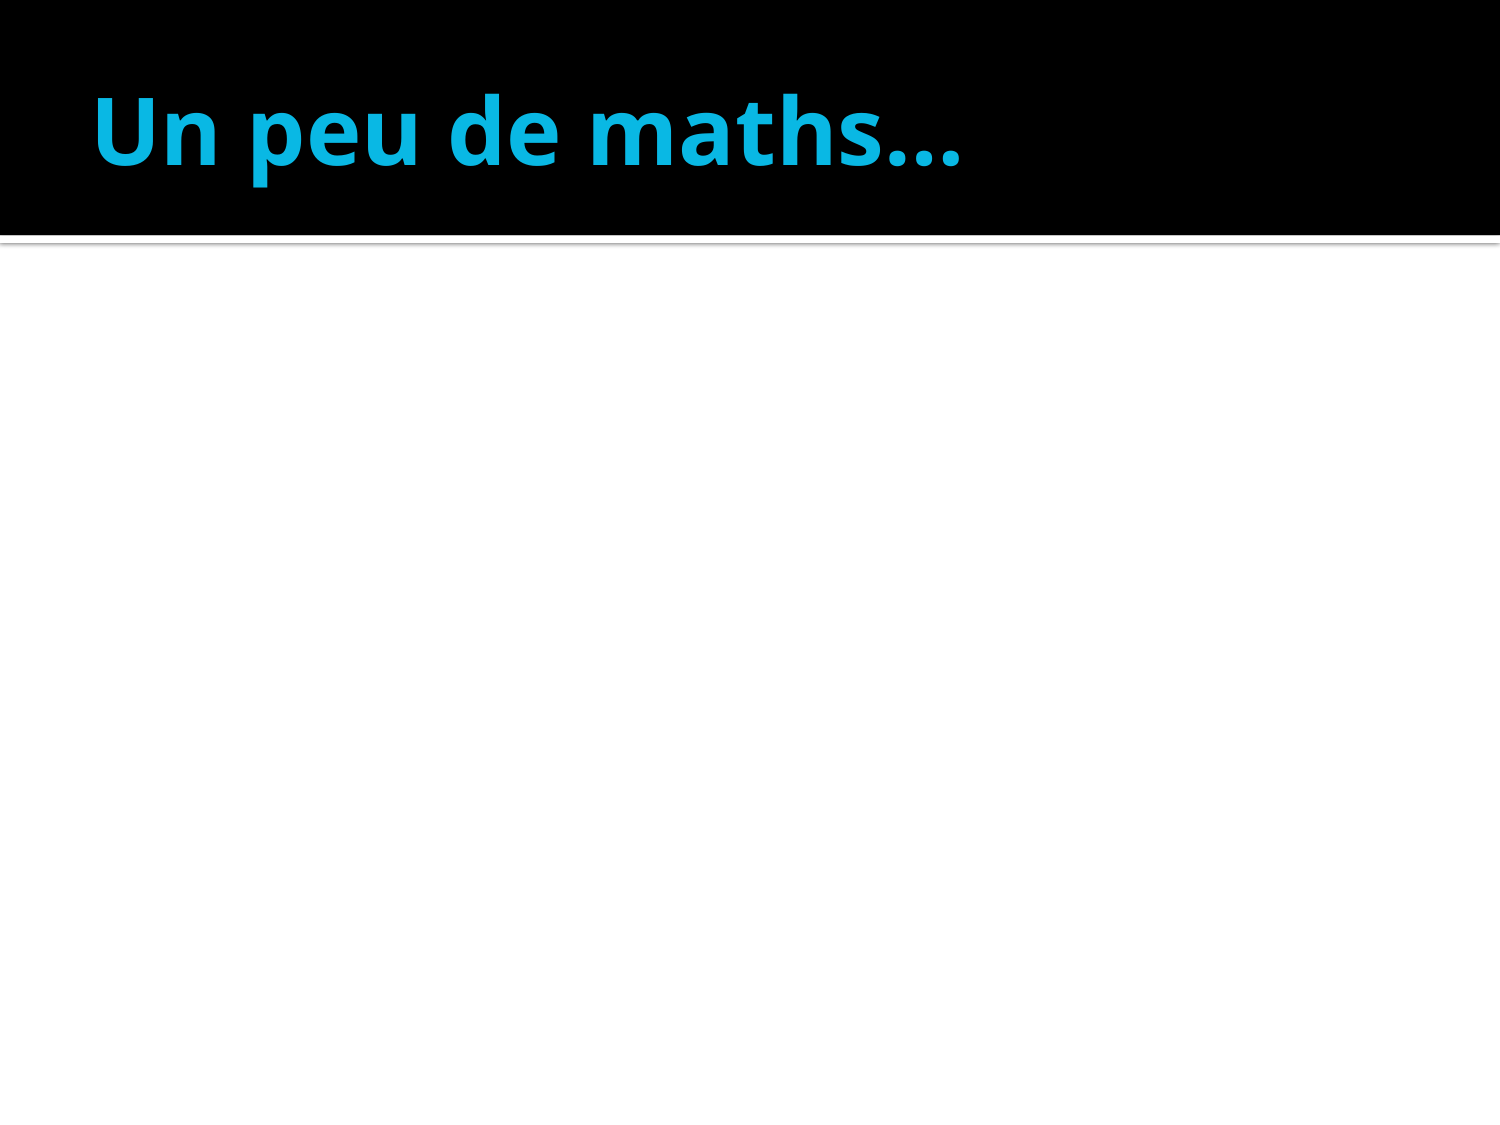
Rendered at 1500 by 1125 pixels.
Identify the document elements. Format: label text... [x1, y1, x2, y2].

title Un peu de maths… [75, 25, 1425, 231]
